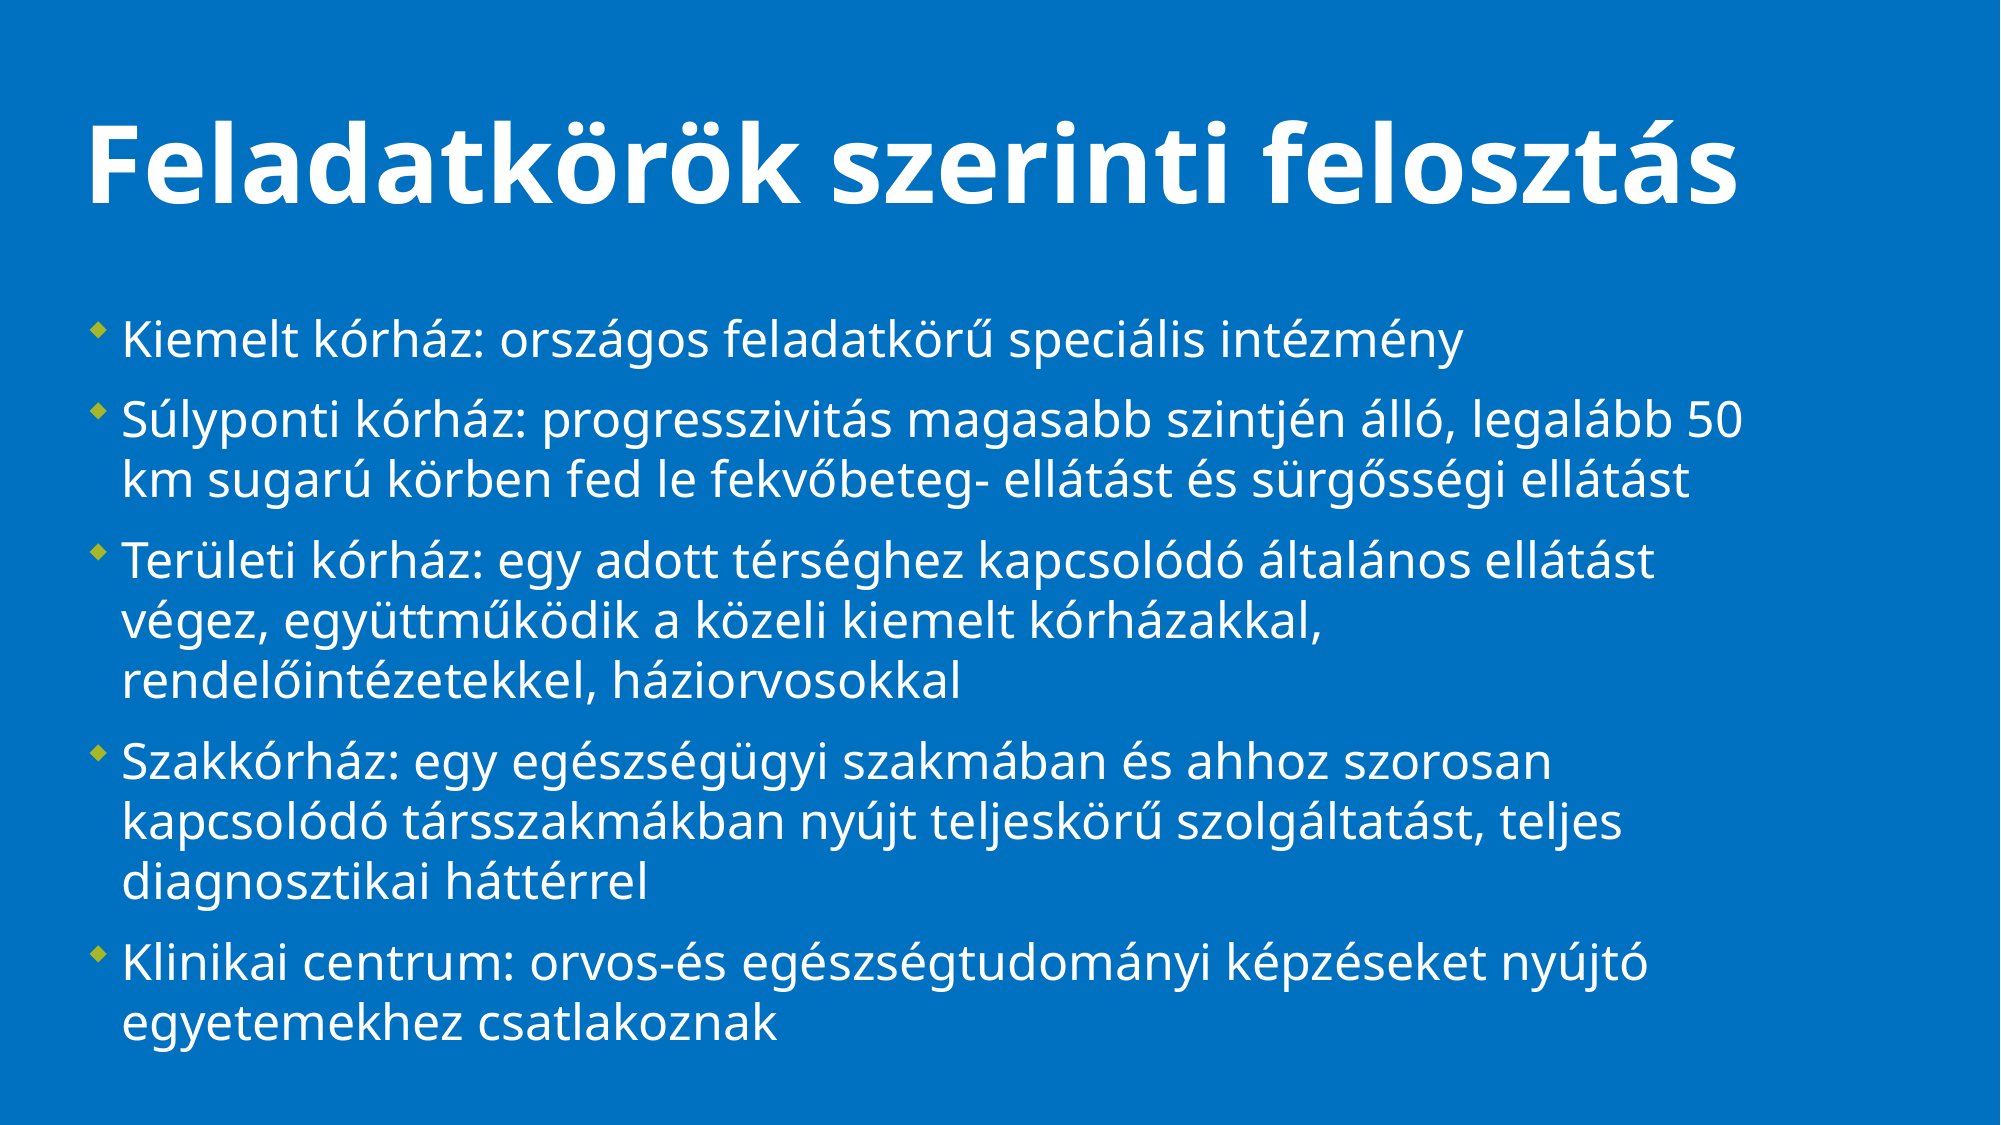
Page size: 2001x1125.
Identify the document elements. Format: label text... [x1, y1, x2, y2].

title Feladatkörök szerinti felosztás [68, 59, 1799, 278]
list Kiemelt kórház: országos feladatkörű speciális intézmény Súlyponti kórház: progresszivitás magasabb szintjén álló, legalább 50 km sugarú körben fed le fekvőbeteg- ellátást és sürgősségi ellátást Területi kórház: egy adott térséghez kapcsolódó általános ellátást végez, együttműködik a közeli kiemelt kórházakkal, rendelőintézetekkel, háziorvosokkal Szakkórház: egy egészségügyi szakmában és ahhoz szorosan kapcsolódó társszakmákban nyújt teljeskörű szolgáltatást, teljes diagnosztikai háttérrel Klinikai centrum: orvos-és egészségtudományi képzéseket nyújtó egyetemekhez csatlakoznak [68, 299, 1799, 990]
